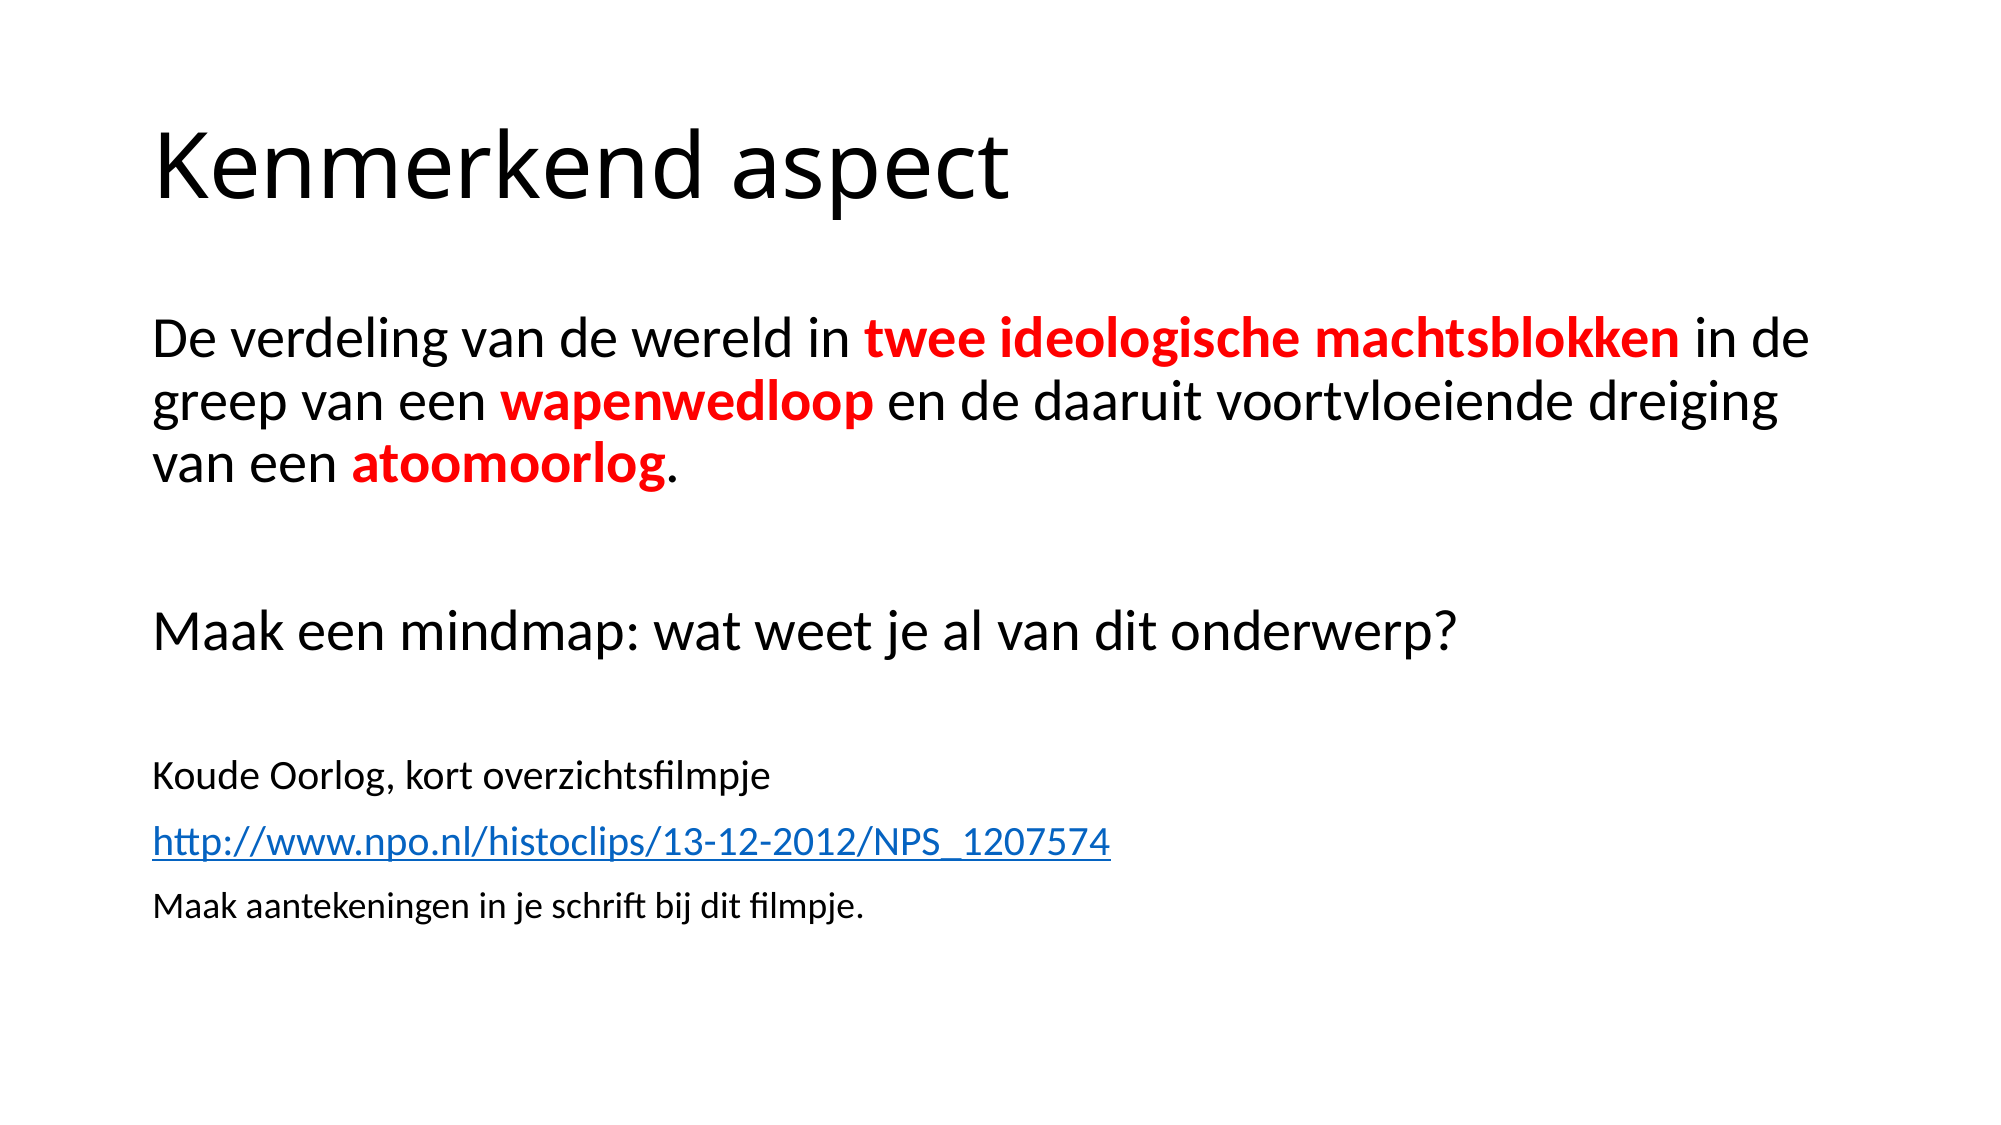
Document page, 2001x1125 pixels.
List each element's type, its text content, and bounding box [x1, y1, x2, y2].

list De verdeling van de wereld in twee ideologische machtsblokken in de greep van een wapenwedloop en de daaruit voortvloeiende dreiging van een atoomoorlog. Maak een mindmap: wat weet je al van dit onderwerp? Koude Oorlog, kort overzichtsfilmpje http://www.npo.nl/histoclips/13-12-2012/NPS_1207574 Maak aantekeningen in je schrift bij dit filmpje. [137, 299, 1863, 1014]
title Kenmerkend aspect [137, 59, 1863, 278]
